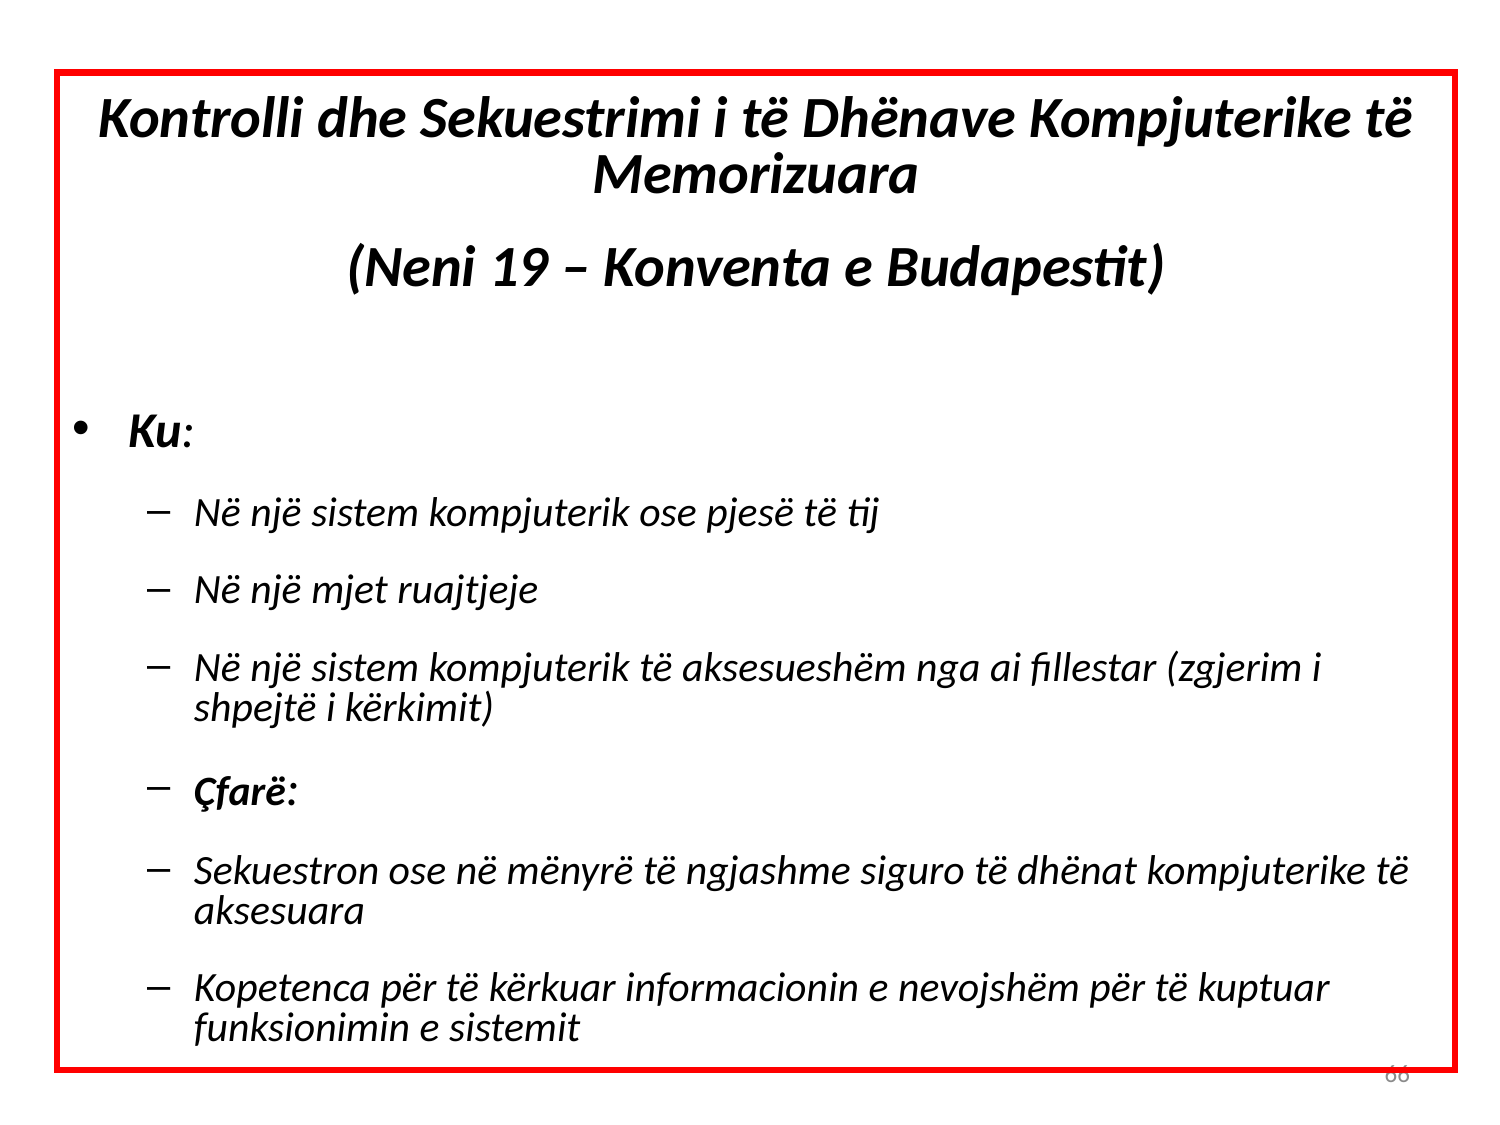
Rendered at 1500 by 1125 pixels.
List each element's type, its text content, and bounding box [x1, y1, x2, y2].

slide_number 66 [1074, 1070, 1425, 1103]
text_box Kontrolli dhe Sekuestrimi i të Dhënave Kompjuterike të Memorizuara (Neni 19 – Konventa e Budapestit) Ku: Në një sistem kompjuterik ose pjesë të tij Në një mjet ruajtjeje Në një sistem kompjuterik të aksesueshëm nga ai fillestar (zgjerim i shpejtë i kërkimit) Çfarë: Sekuestron ose në mënyrë të ngjashme siguro të dhënat kompjuterike të aksesuara Kopetenca për të kërkuar informacionin e nevojshëm për të kuptuar funksionimin e sistemit [57, 72, 1455, 1070]
